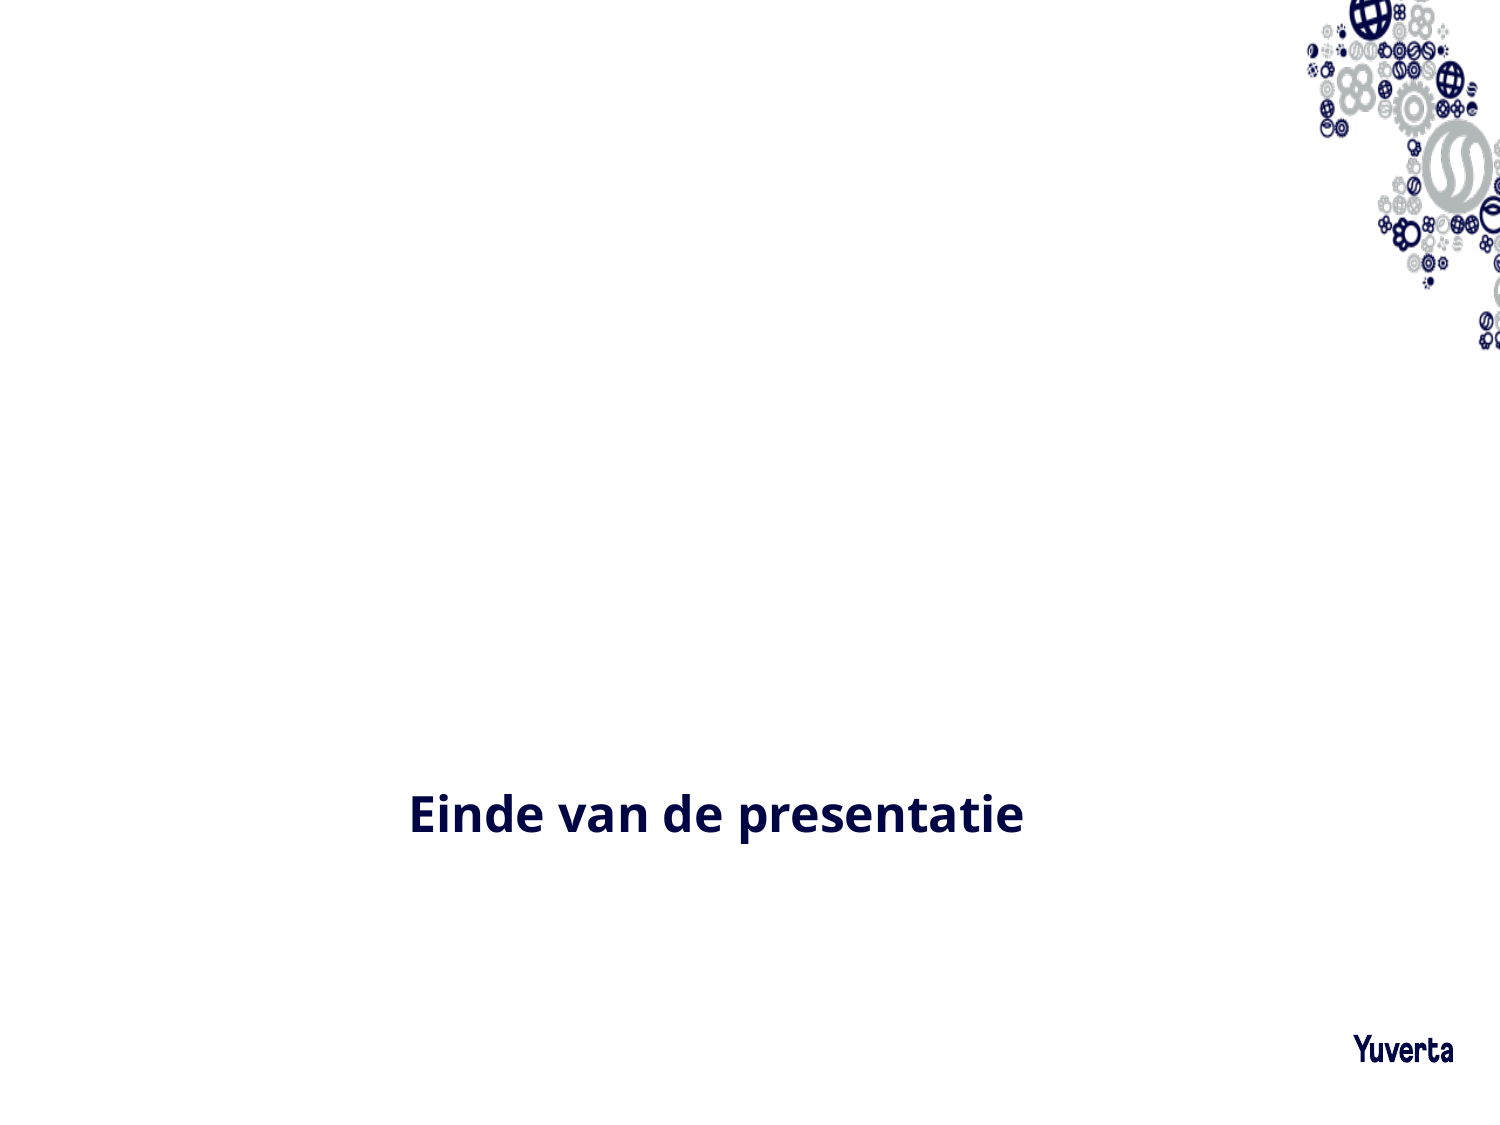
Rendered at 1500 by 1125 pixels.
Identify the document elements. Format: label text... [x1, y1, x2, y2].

picture [0, 0, 1500, 1125]
title Einde van de presentatie [408, 783, 1345, 867]
